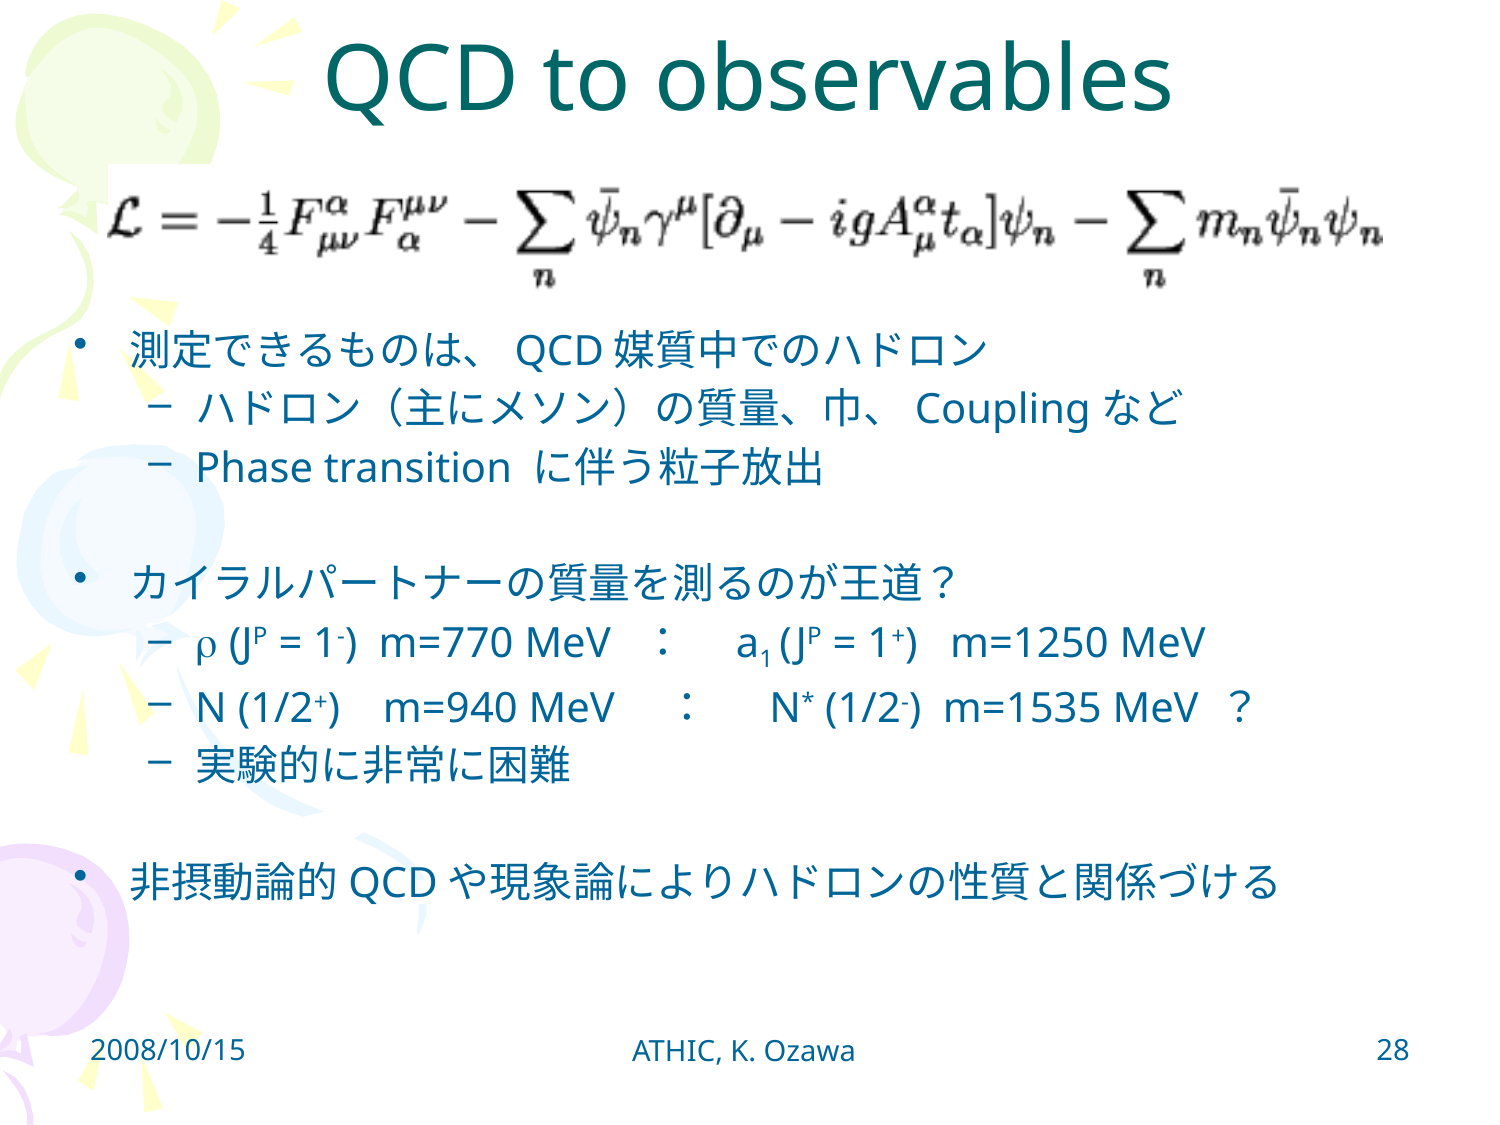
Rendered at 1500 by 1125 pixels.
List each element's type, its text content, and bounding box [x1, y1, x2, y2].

text_box 測定できるものは、QCD媒質中でのハドロン ハドロン（主にメソン）の質量、巾、Couplingなど Phase transition に伴う粒子放出 カイラルパートナーの質量を測るのが王道？  (JP = 1-) m=770 MeV ： a1 (JP = 1+) m=1250 MeV N (1/2+) m=940 MeV ： N* (1/2-) m=1535 MeV ？ 実験的に非常に困難 非摂動論的QCDや現象論によりハドロンの性質と関係づける [58, 316, 1425, 997]
footer ATHIC, K. Ozawa [419, 1024, 1070, 1101]
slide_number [74, 1023, 426, 1100]
title QCD to observables [72, 16, 1426, 138]
picture [107, 163, 1383, 295]
slide_number 28 [1074, 1023, 1426, 1100]
